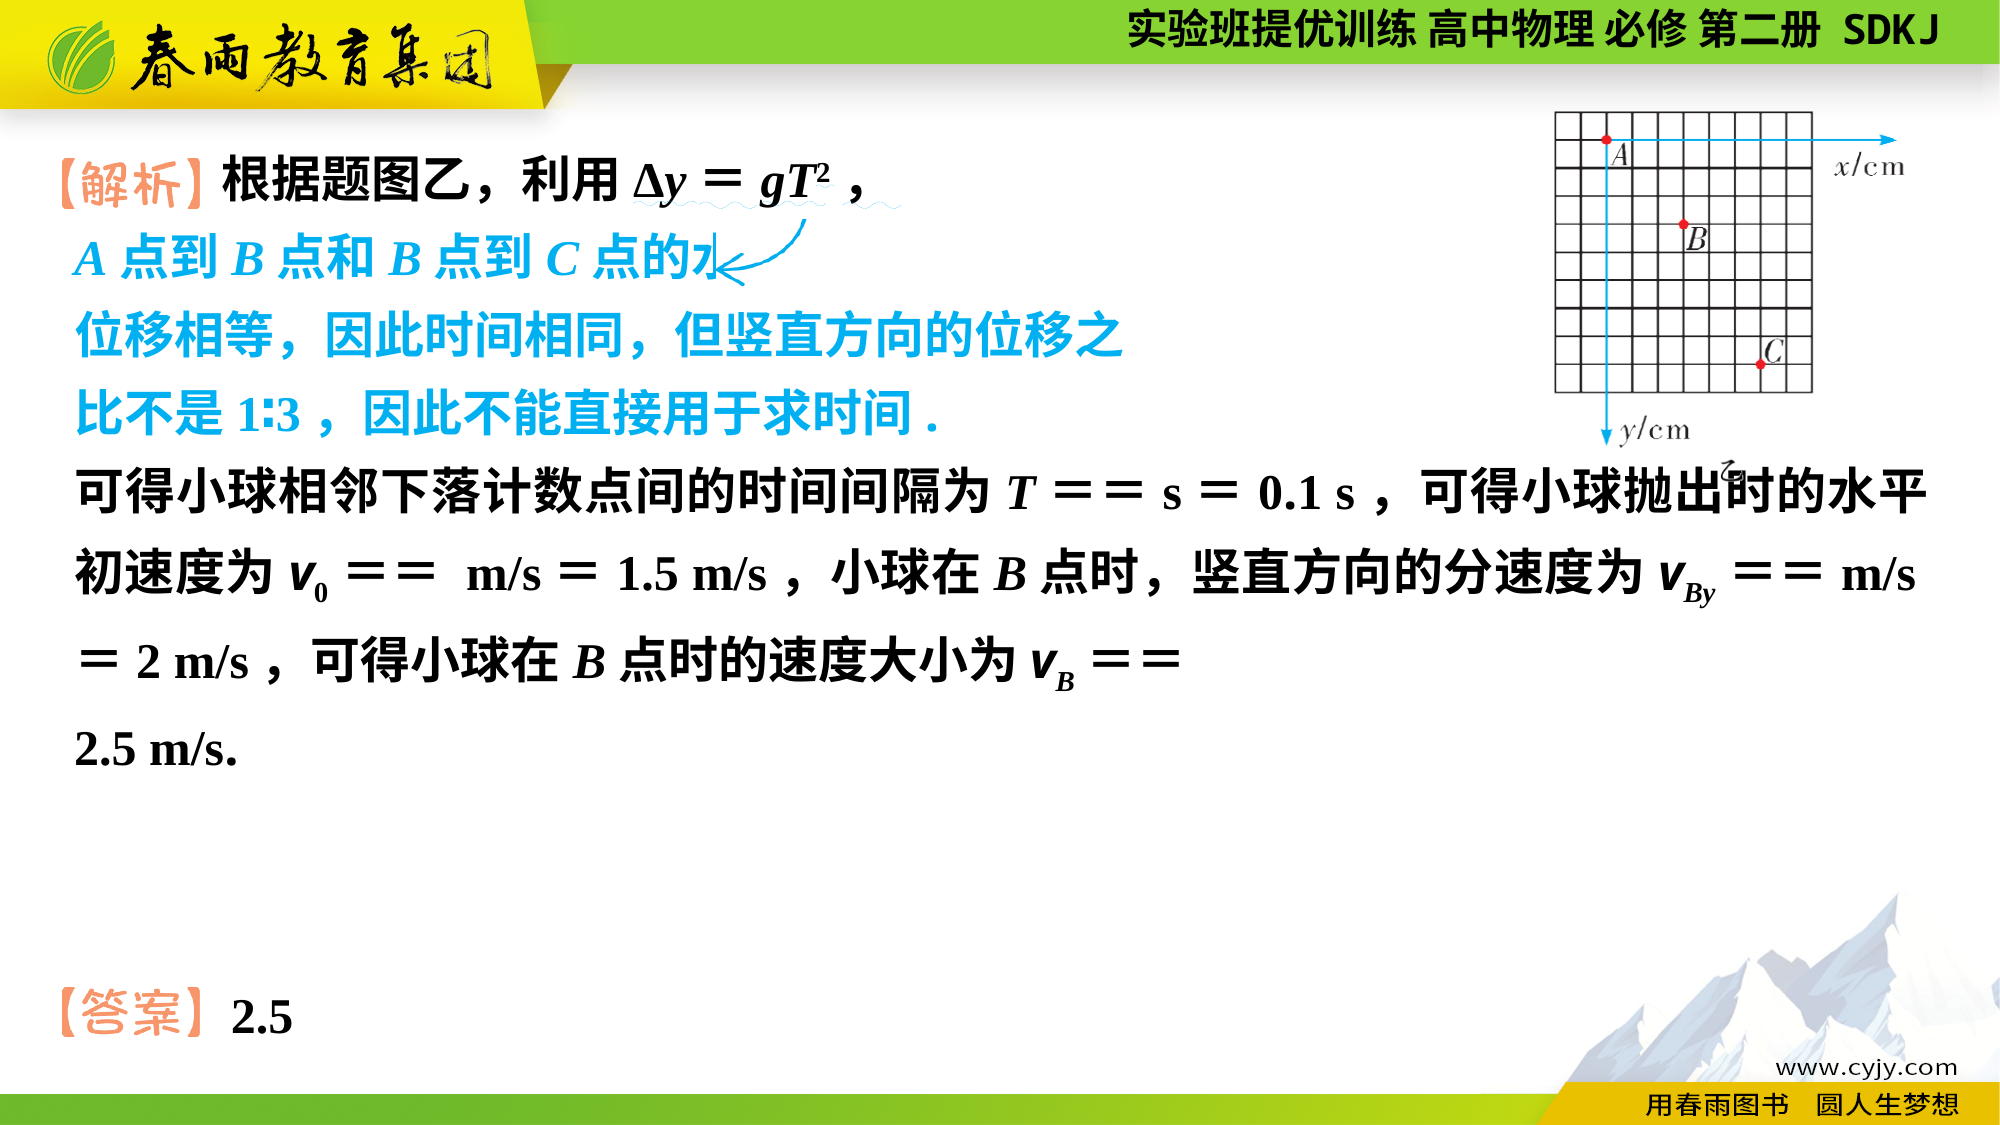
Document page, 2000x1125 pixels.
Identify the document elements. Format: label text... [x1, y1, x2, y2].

text_box 2.5 [216, 975, 309, 1051]
picture [0, 0, 2000, 1125]
